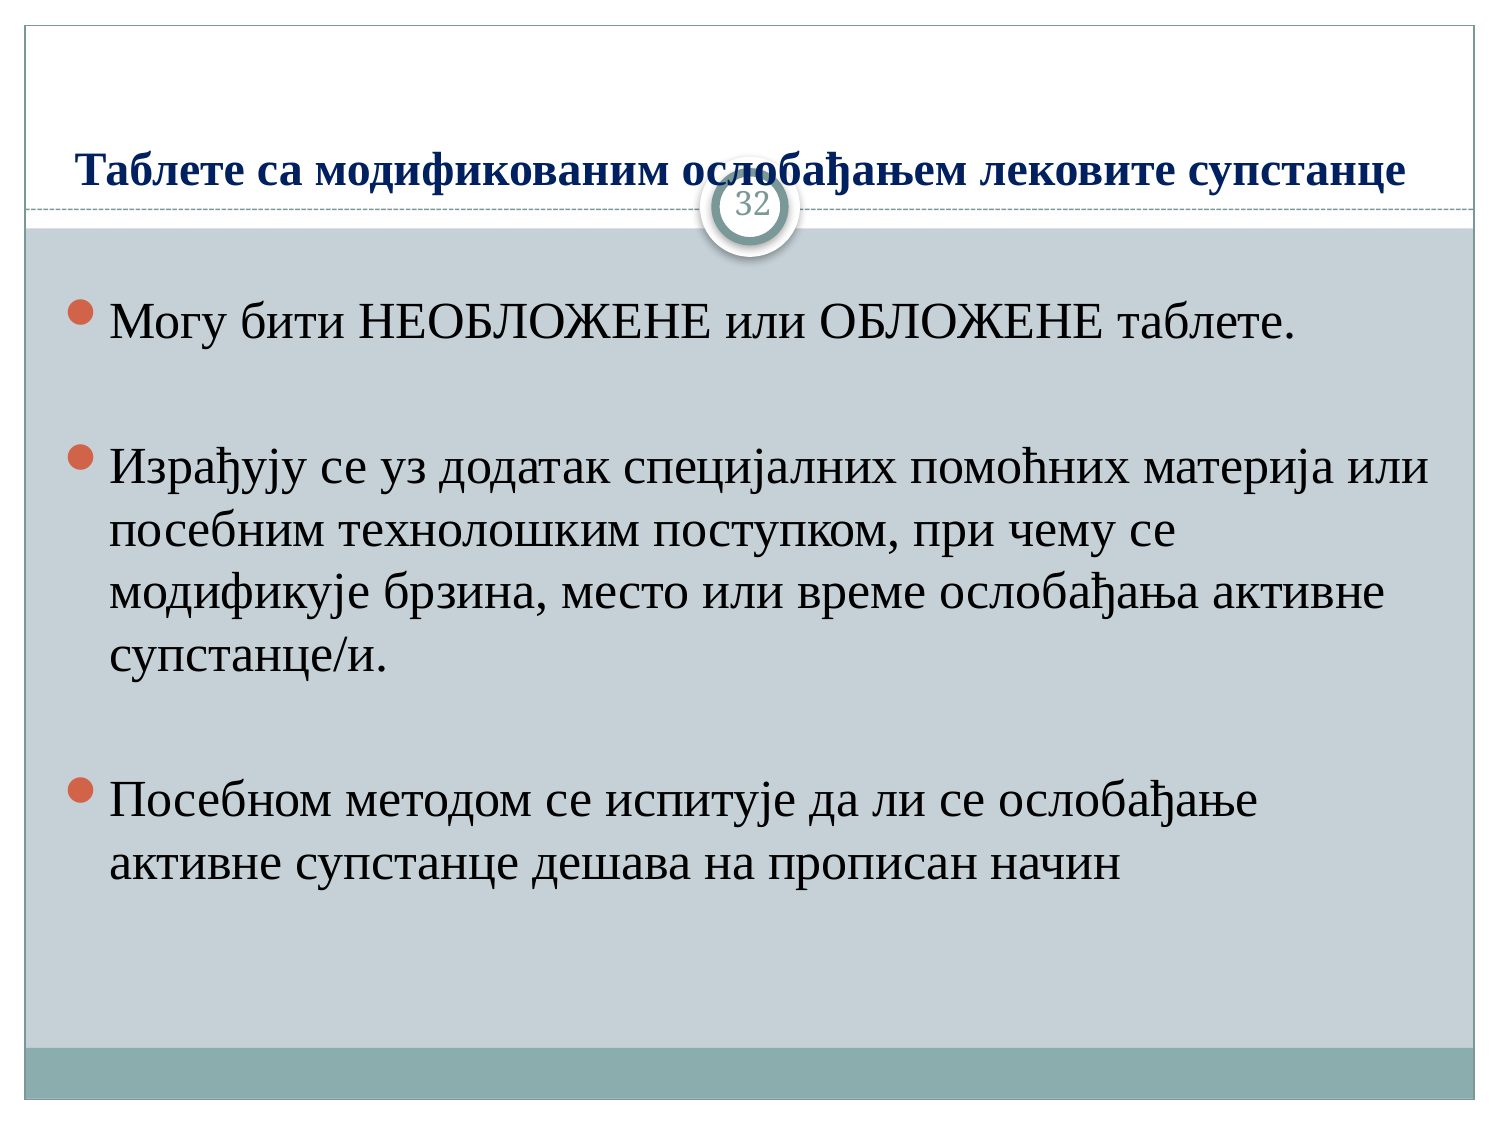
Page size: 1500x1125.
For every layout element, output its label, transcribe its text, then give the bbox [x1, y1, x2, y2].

slide_number 32 [715, 168, 791, 241]
title Таблете са модификованим ослобађањем лековите супстанце [41, 78, 1442, 203]
list Могу бити НЕОБЛОЖЕНЕ или ОБЛОЖЕНЕ таблете. Израђују се уз додатак специјалних помоћних материја или посебним технолошким поступком, при чему се модификује брзина, место или време ослобађања активне супстанце/и. Посебном методом се испитује да ли се ослобађање активне супстанце дешава на прописан начин [49, 278, 1445, 1001]
